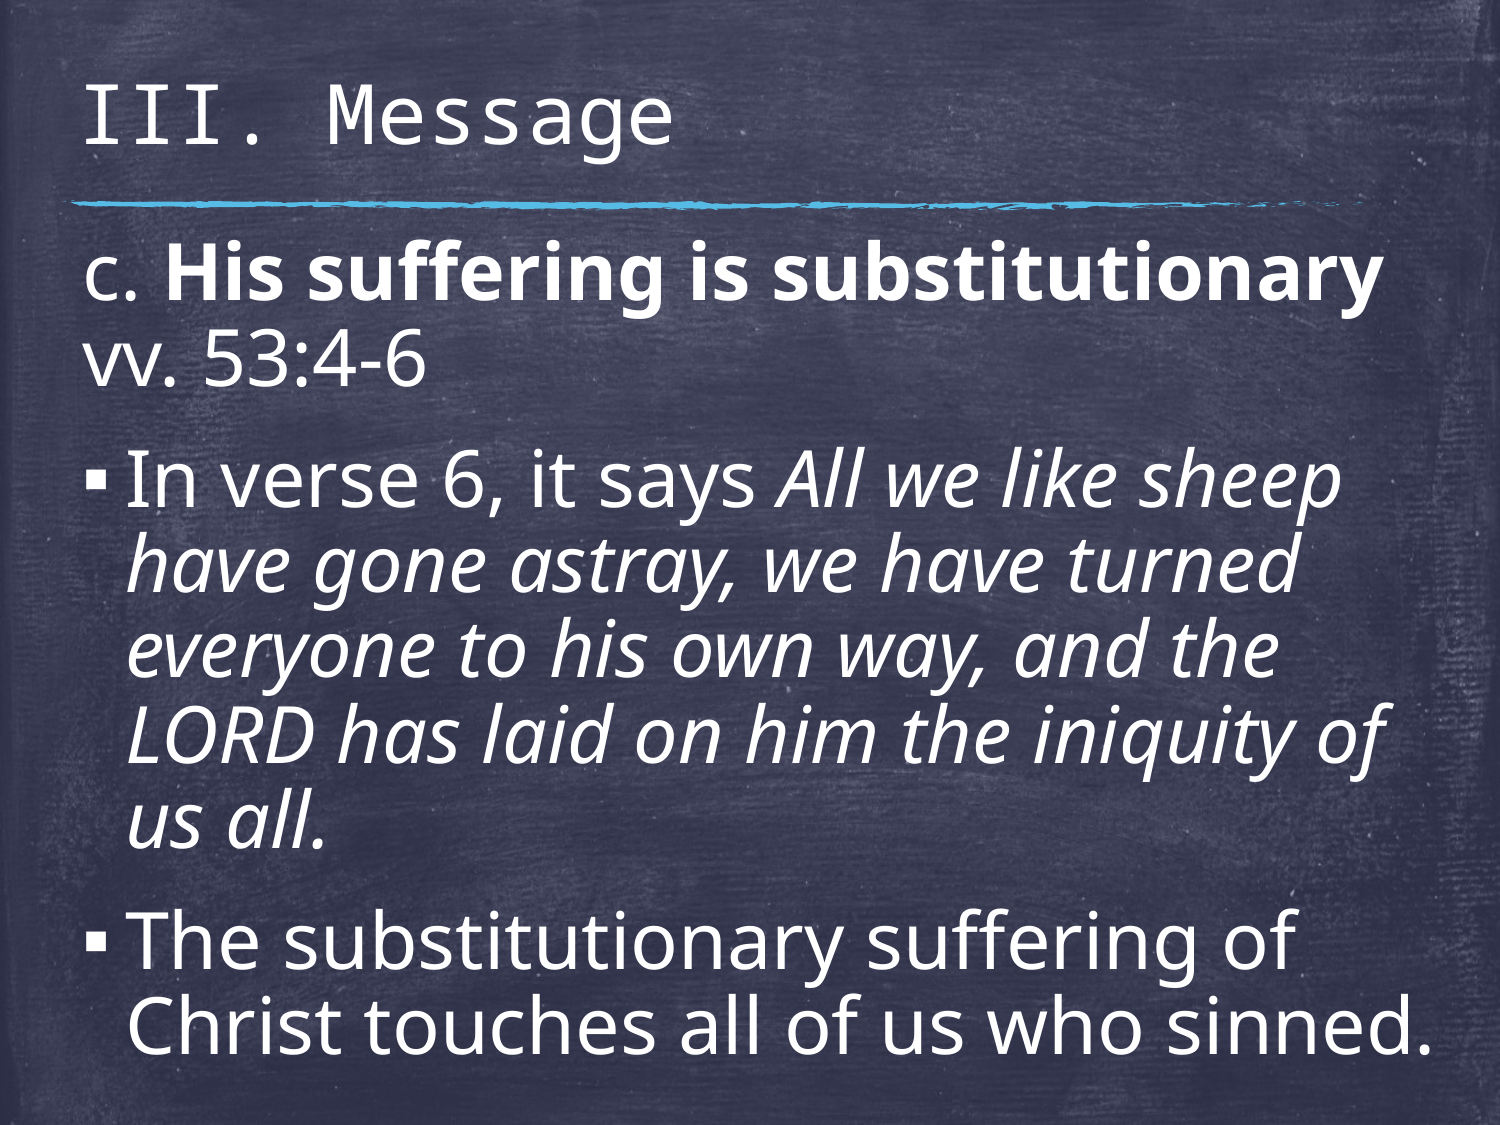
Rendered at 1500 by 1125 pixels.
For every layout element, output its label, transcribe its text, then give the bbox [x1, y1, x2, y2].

title III. Message [62, 0, 1298, 171]
list c. His suffering is substitutionary vv. 53:4-6 In verse 6, it says All we like sheep have gone astray, we have turned everyone to his own way, and the LORD has laid on him the iniquity of us all. The substitutionary suffering of Christ touches all of us who sinned. [67, 224, 1468, 1100]
